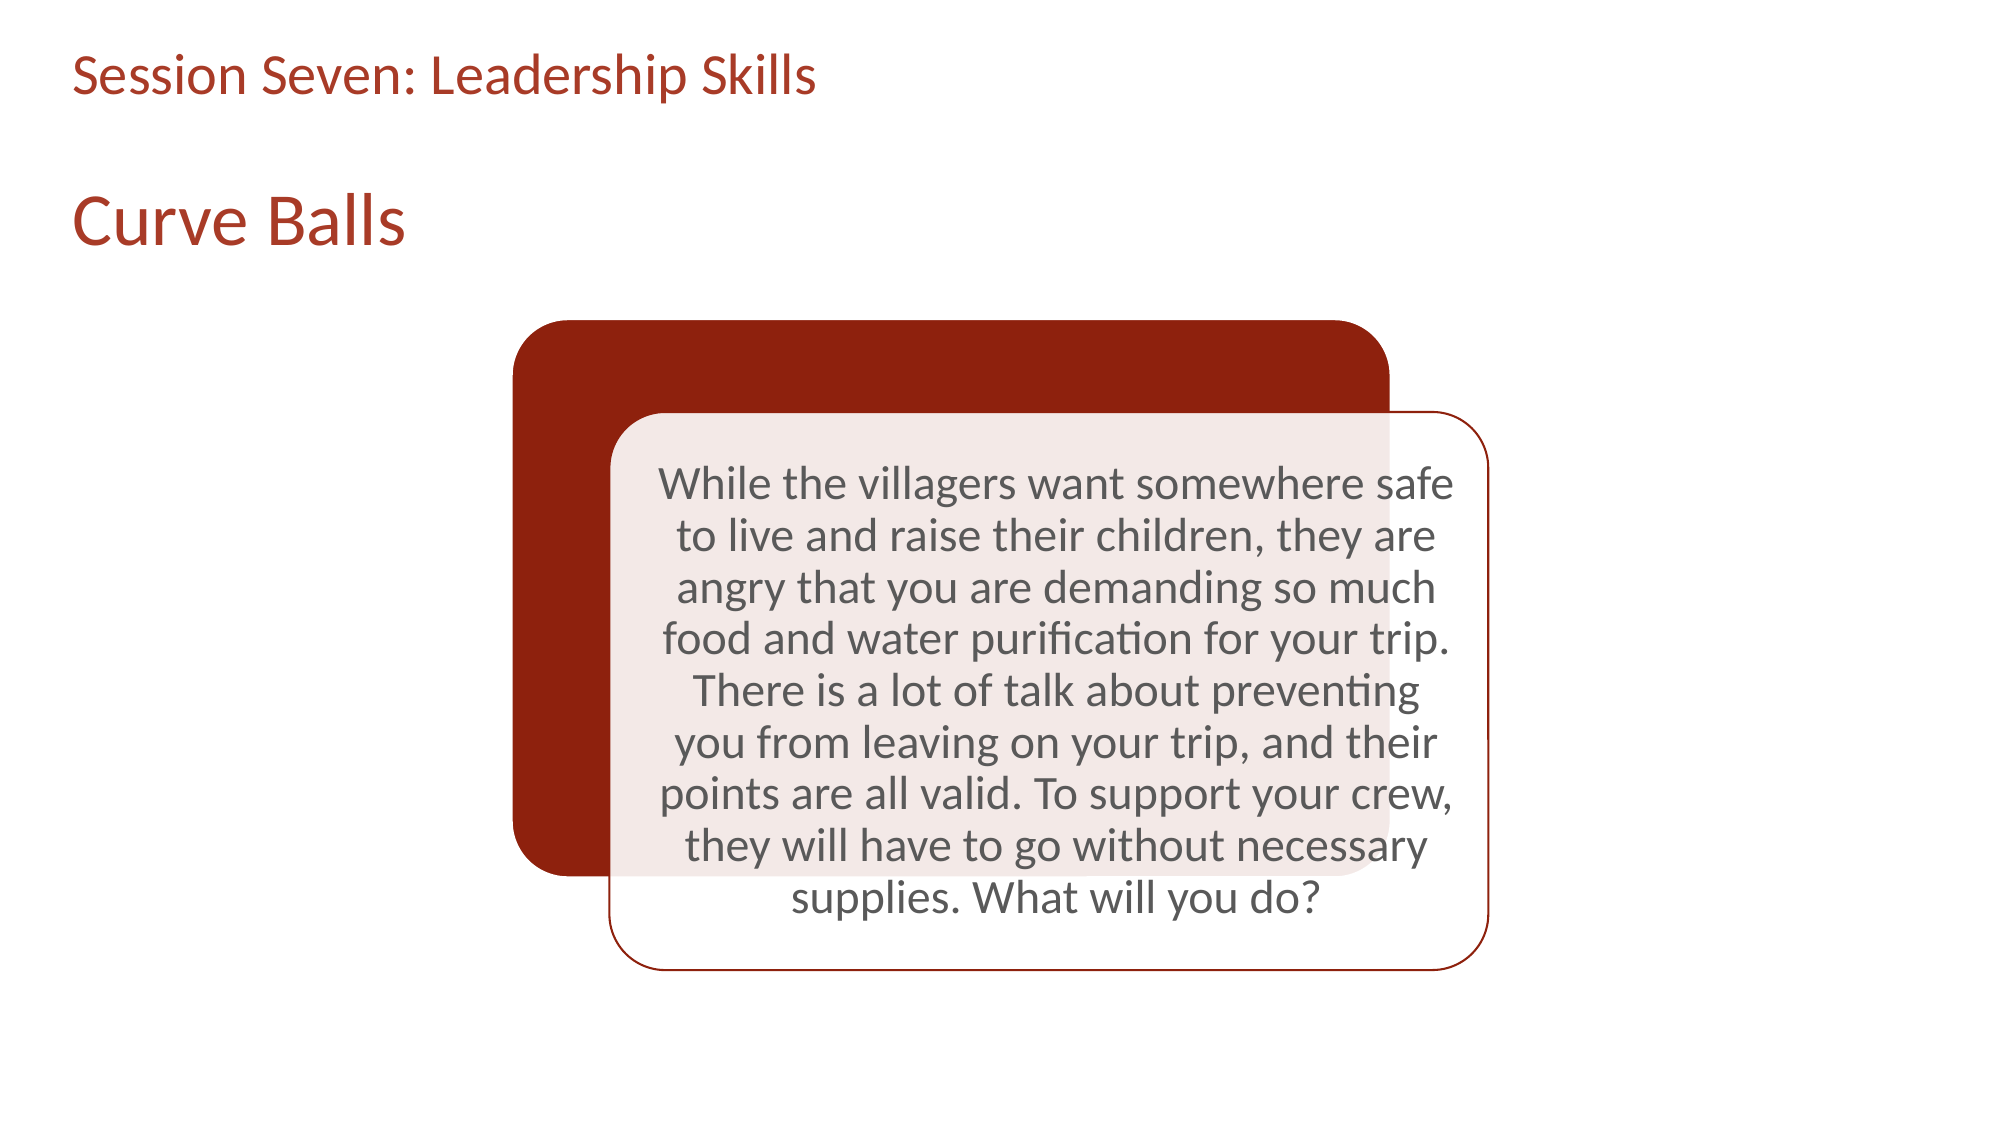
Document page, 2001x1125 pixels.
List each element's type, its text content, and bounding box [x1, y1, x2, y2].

title Session Seven: Leadership Skills [57, 36, 1934, 124]
list Curve Balls [57, 172, 1934, 270]
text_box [333, 318, 1667, 971]
